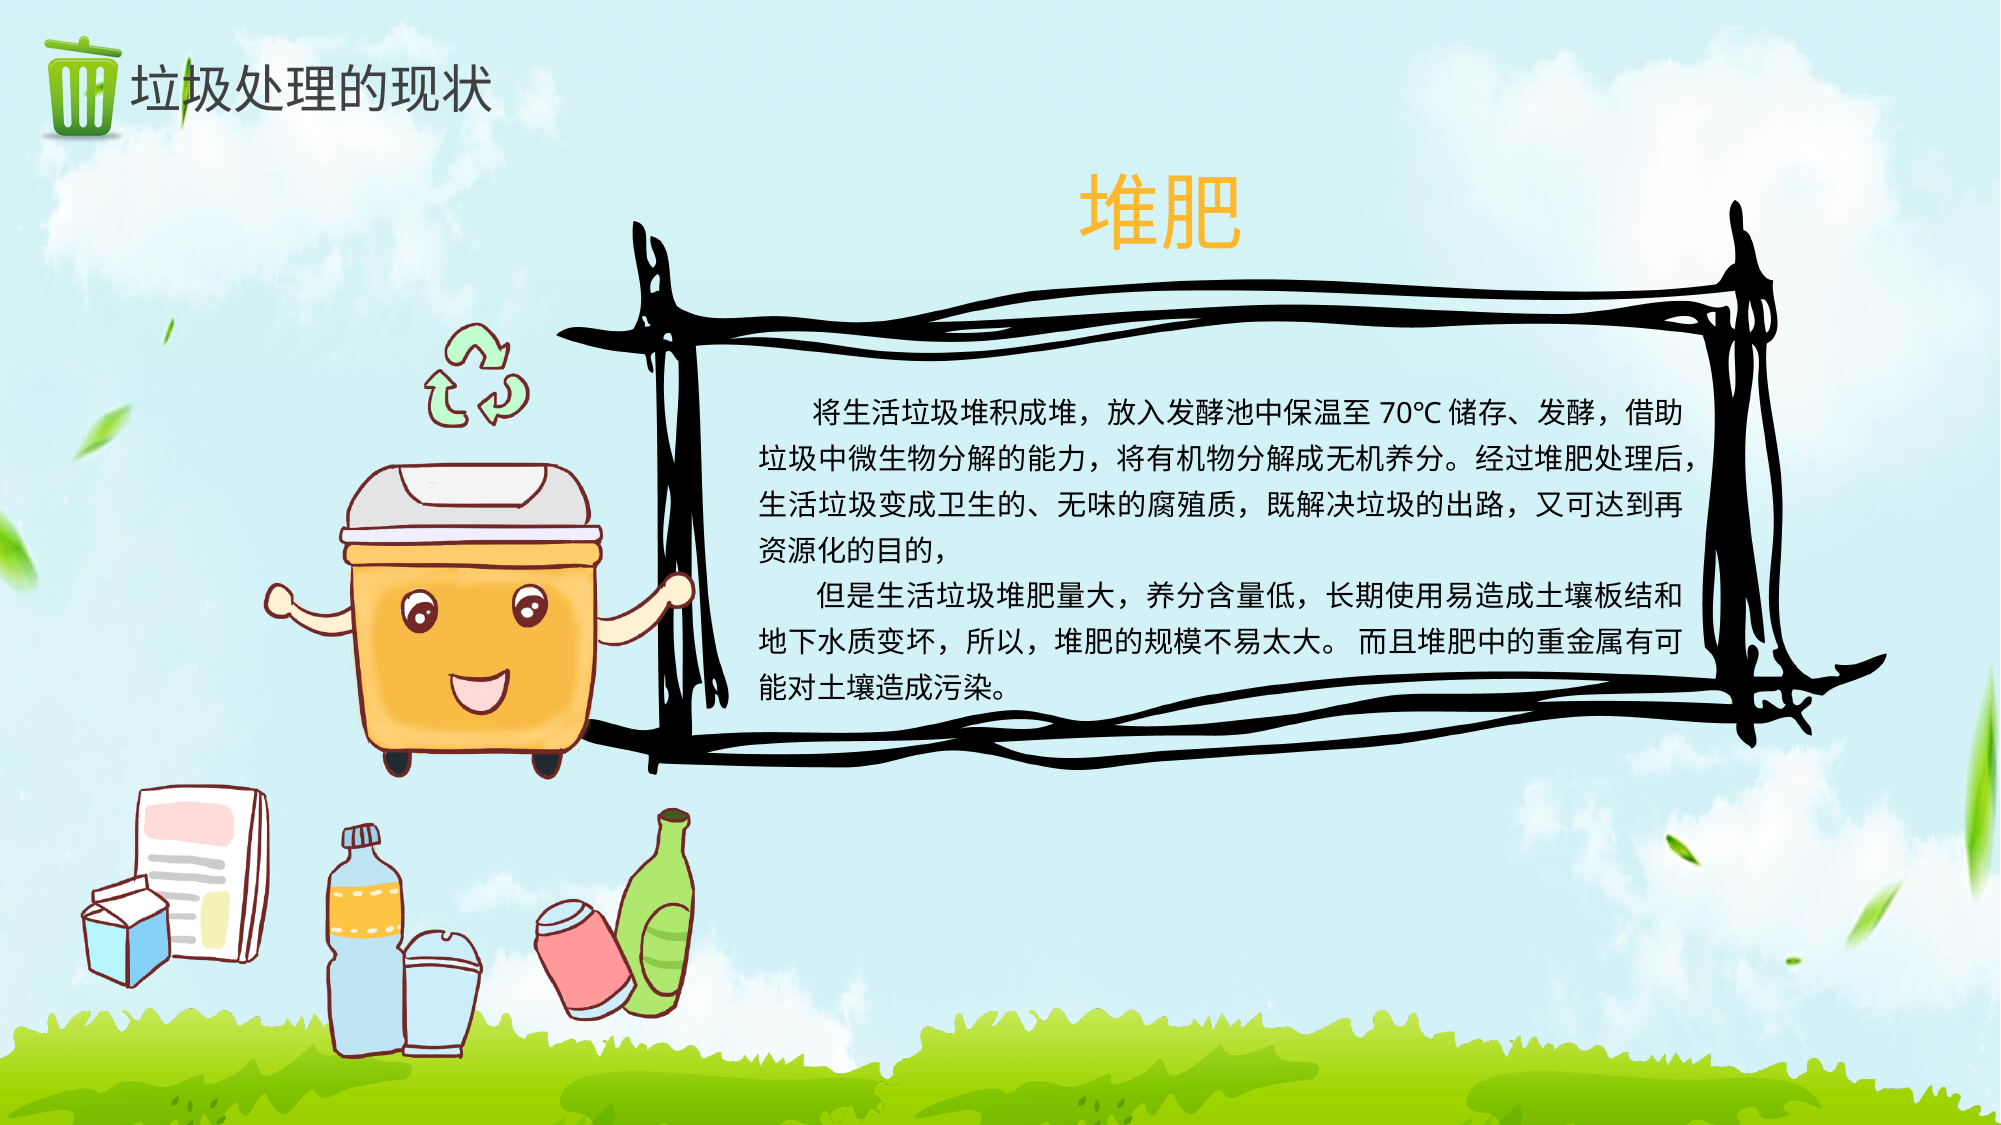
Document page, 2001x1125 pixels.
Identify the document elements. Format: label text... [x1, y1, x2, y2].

picture [0, 0, 2001, 1125]
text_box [888, 1007, 2000, 1125]
text_box 堆肥 [1062, 153, 1259, 200]
text_box 垃圾处理的现状 [146, 48, 508, 126]
